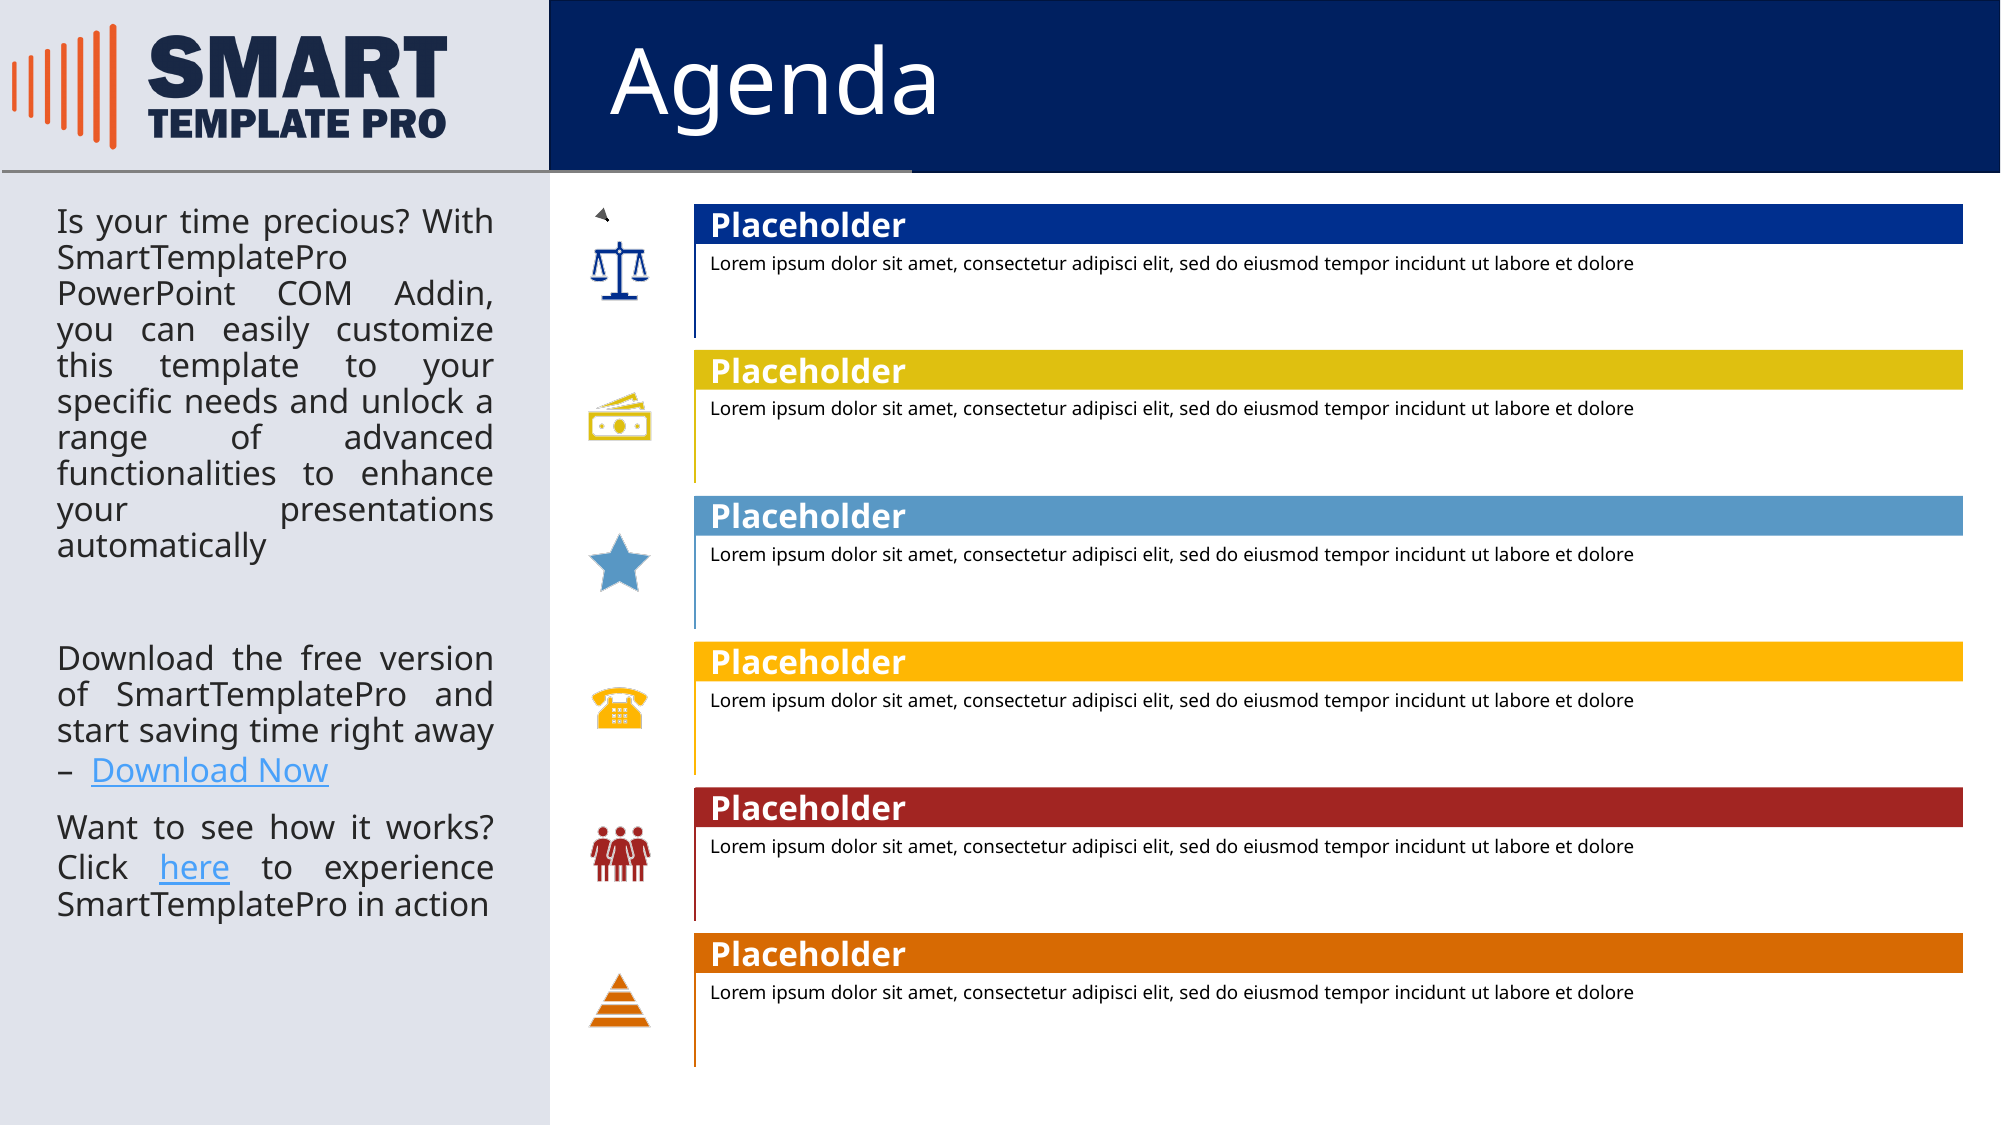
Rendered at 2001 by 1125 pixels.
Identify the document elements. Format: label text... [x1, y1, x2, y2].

picture [0, 13, 459, 158]
text_box Is your time precious? With SmartTemplatePro PowerPoint COM Addin, you can easily customize this template to your specific needs and unlock a range of advanced functionalities to enhance your presentations automatically Download the free version of SmartTemplatePro and start saving time right away – Download Now Want to see how it works? Click here to experience SmartTemplatePro in action [41, 197, 510, 1065]
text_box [574, 187, 1971, 1084]
text_box Agenda [595, 4, 1999, 165]
